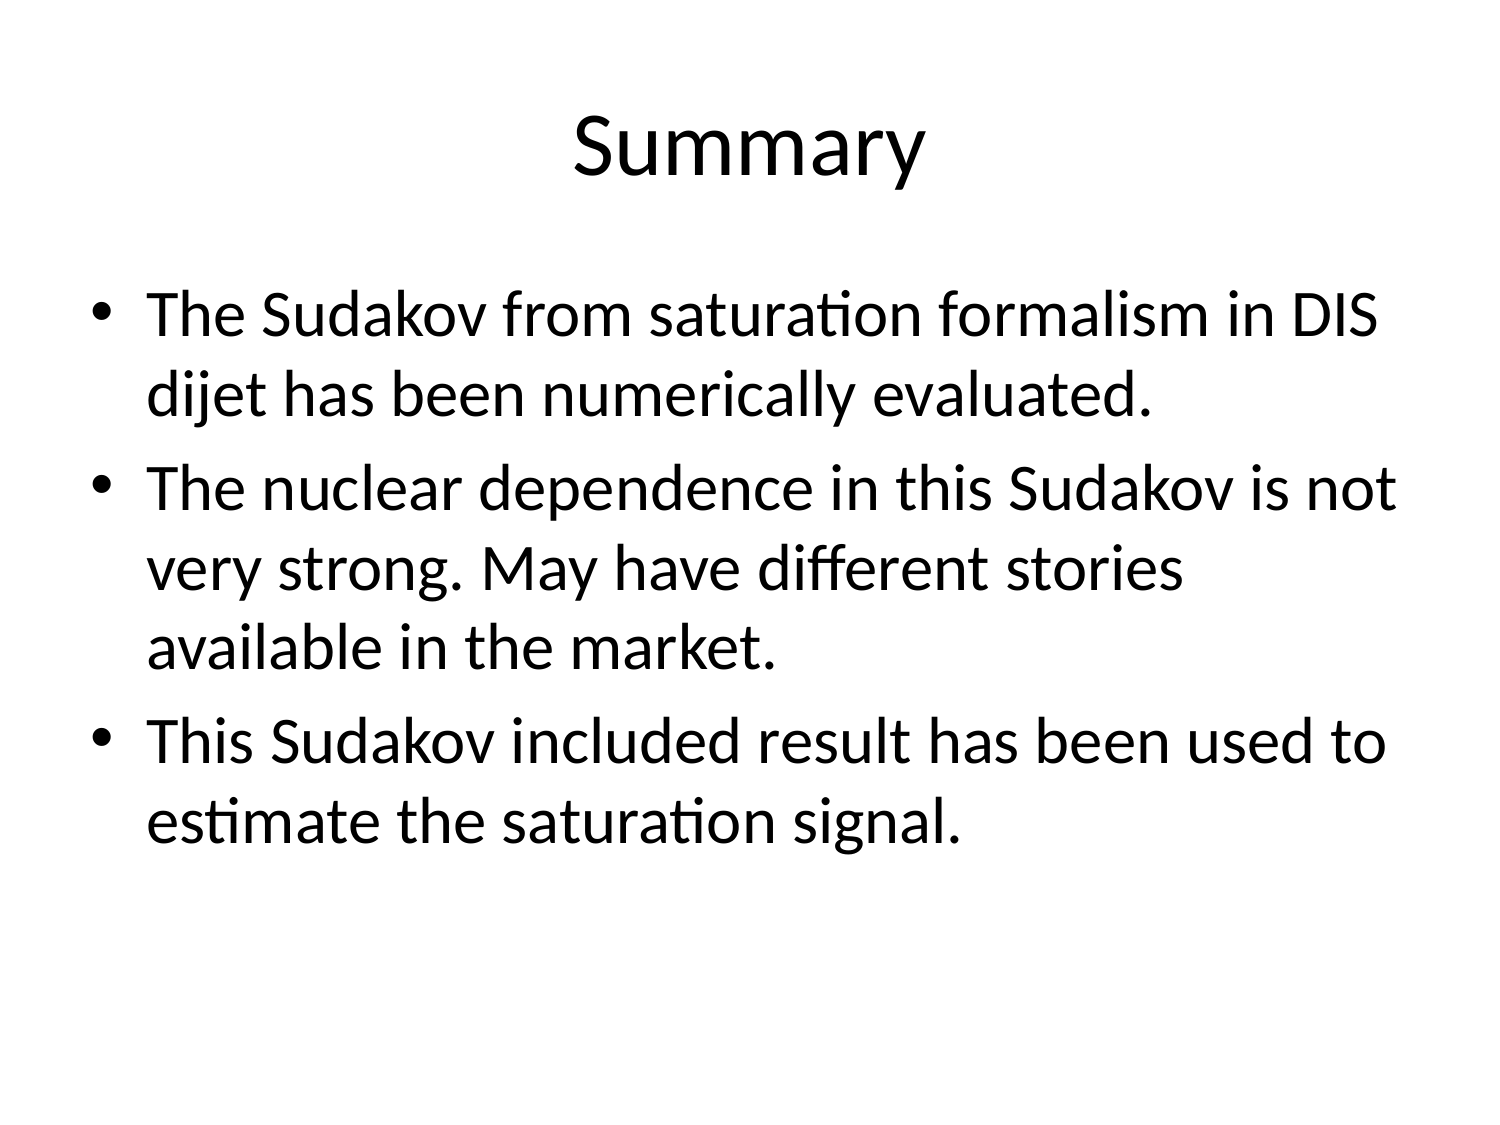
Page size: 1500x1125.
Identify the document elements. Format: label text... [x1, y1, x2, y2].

list The Sudakov from saturation formalism in DIS dijet has been numerically evaluated. The nuclear dependence in this Sudakov is not very strong. May have different stories available in the market. This Sudakov included result has been used to estimate the saturation signal. [75, 262, 1425, 1005]
title Summary [75, 45, 1425, 233]
